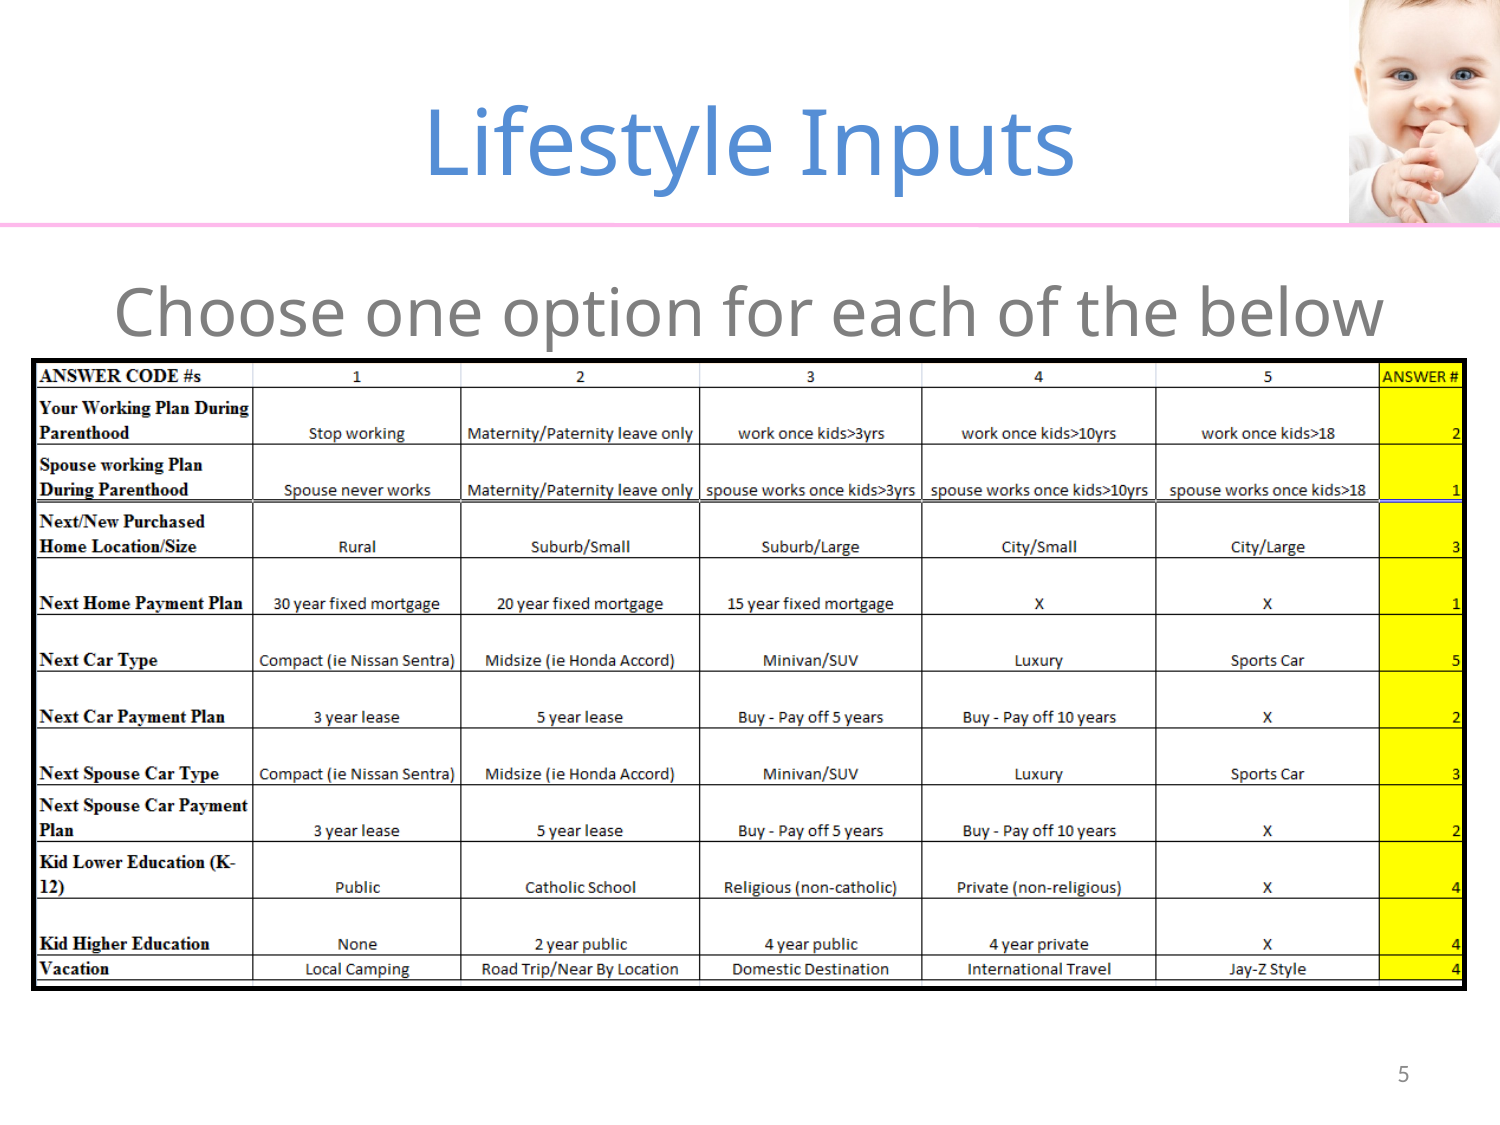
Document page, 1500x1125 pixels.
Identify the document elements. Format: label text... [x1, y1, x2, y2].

title Lifestyle Inputs [75, 45, 1425, 233]
list Choose one option for each of the below [75, 262, 1425, 358]
picture [35, 362, 1463, 987]
slide_number 5 [1074, 1042, 1425, 1103]
picture [1349, 0, 1500, 223]
